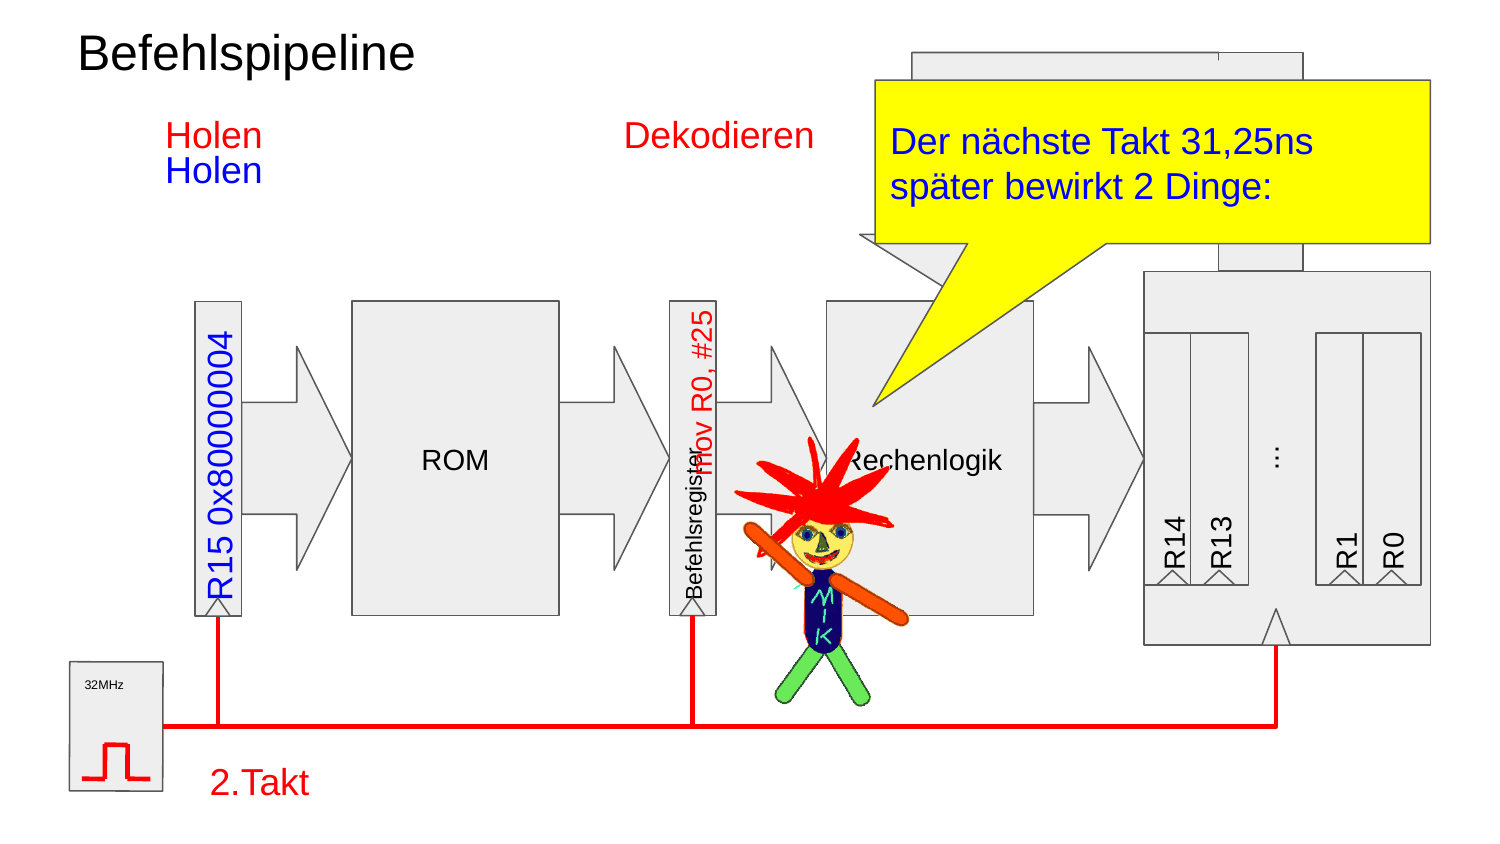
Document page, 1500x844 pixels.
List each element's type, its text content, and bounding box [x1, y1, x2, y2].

text_box 32MHz [69, 661, 163, 792]
text_box Rechenlogik [826, 301, 1034, 613]
text_box [1282, 623, 1291, 646]
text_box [150, 95, 886, 211]
text_box [1033, 346, 1144, 571]
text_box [1321, 301, 1416, 617]
text_box [718, 346, 811, 429]
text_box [162, 615, 1277, 727]
text_box [1149, 60, 1291, 80]
text_box [559, 346, 658, 433]
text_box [1149, 301, 1244, 613]
text_box [911, 52, 1218, 80]
text_box mov R0, #25 [667, 271, 718, 433]
text_box ROM [351, 301, 559, 613]
text_box 2.Takt [194, 742, 364, 822]
text_box [859, 234, 966, 287]
text_box [559, 490, 654, 571]
picture [722, 426, 919, 714]
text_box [60, 435, 376, 483]
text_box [81, 743, 151, 780]
text_box [242, 346, 340, 433]
text_box ... [1144, 271, 1431, 646]
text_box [535, 434, 717, 482]
text_box Der nächste Takt 31,25ns später bewirkt 2 Dinge: [872, 80, 1431, 407]
text_box [242, 490, 337, 571]
text_box [1218, 52, 1304, 80]
title Befehlspipeline [0, 0, 494, 96]
text_box [1218, 244, 1304, 272]
